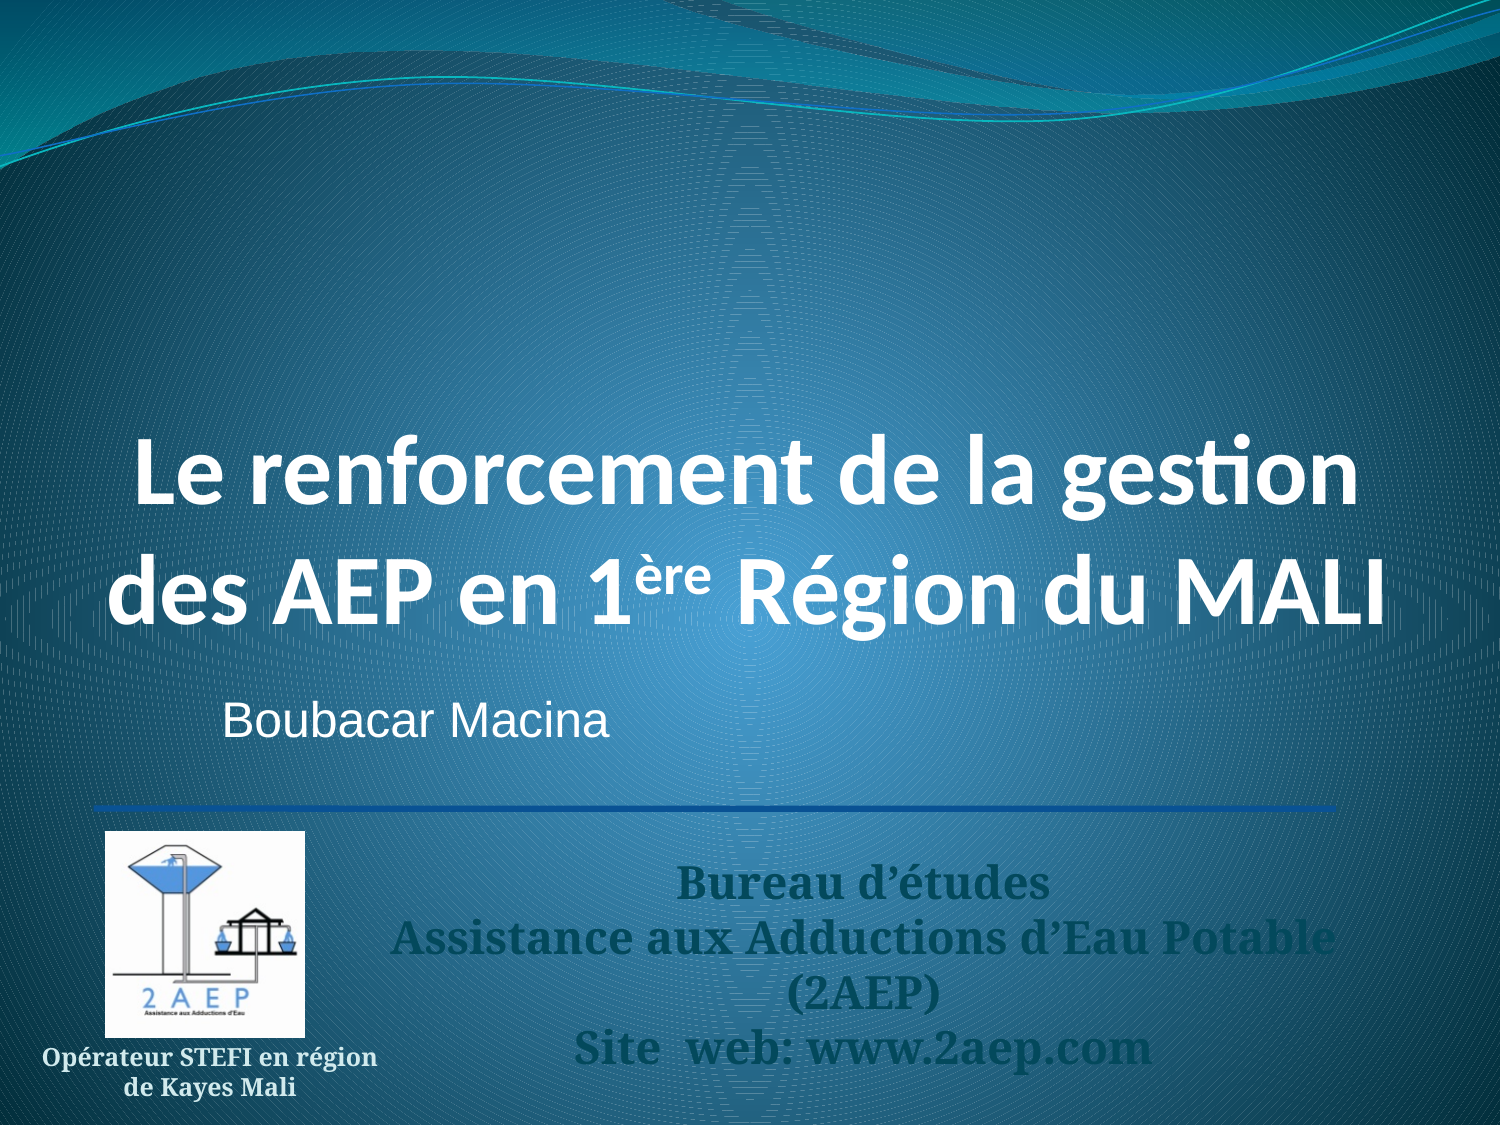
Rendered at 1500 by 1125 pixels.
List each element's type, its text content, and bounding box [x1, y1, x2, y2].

picture [105, 831, 305, 1039]
text_box Boubacar Macina [206, 680, 1128, 756]
title Le renforcement de la gestion des AEP en 1ère Région du MALI [105, 222, 1394, 645]
slide_number Opérateur STEFI en région de Kayes Mali [35, 1041, 386, 1102]
text_box Bureau d’études Assistance aux Adductions d’Eau Potable (2AEP) Site web: www.2aep.com [324, 846, 1403, 1125]
